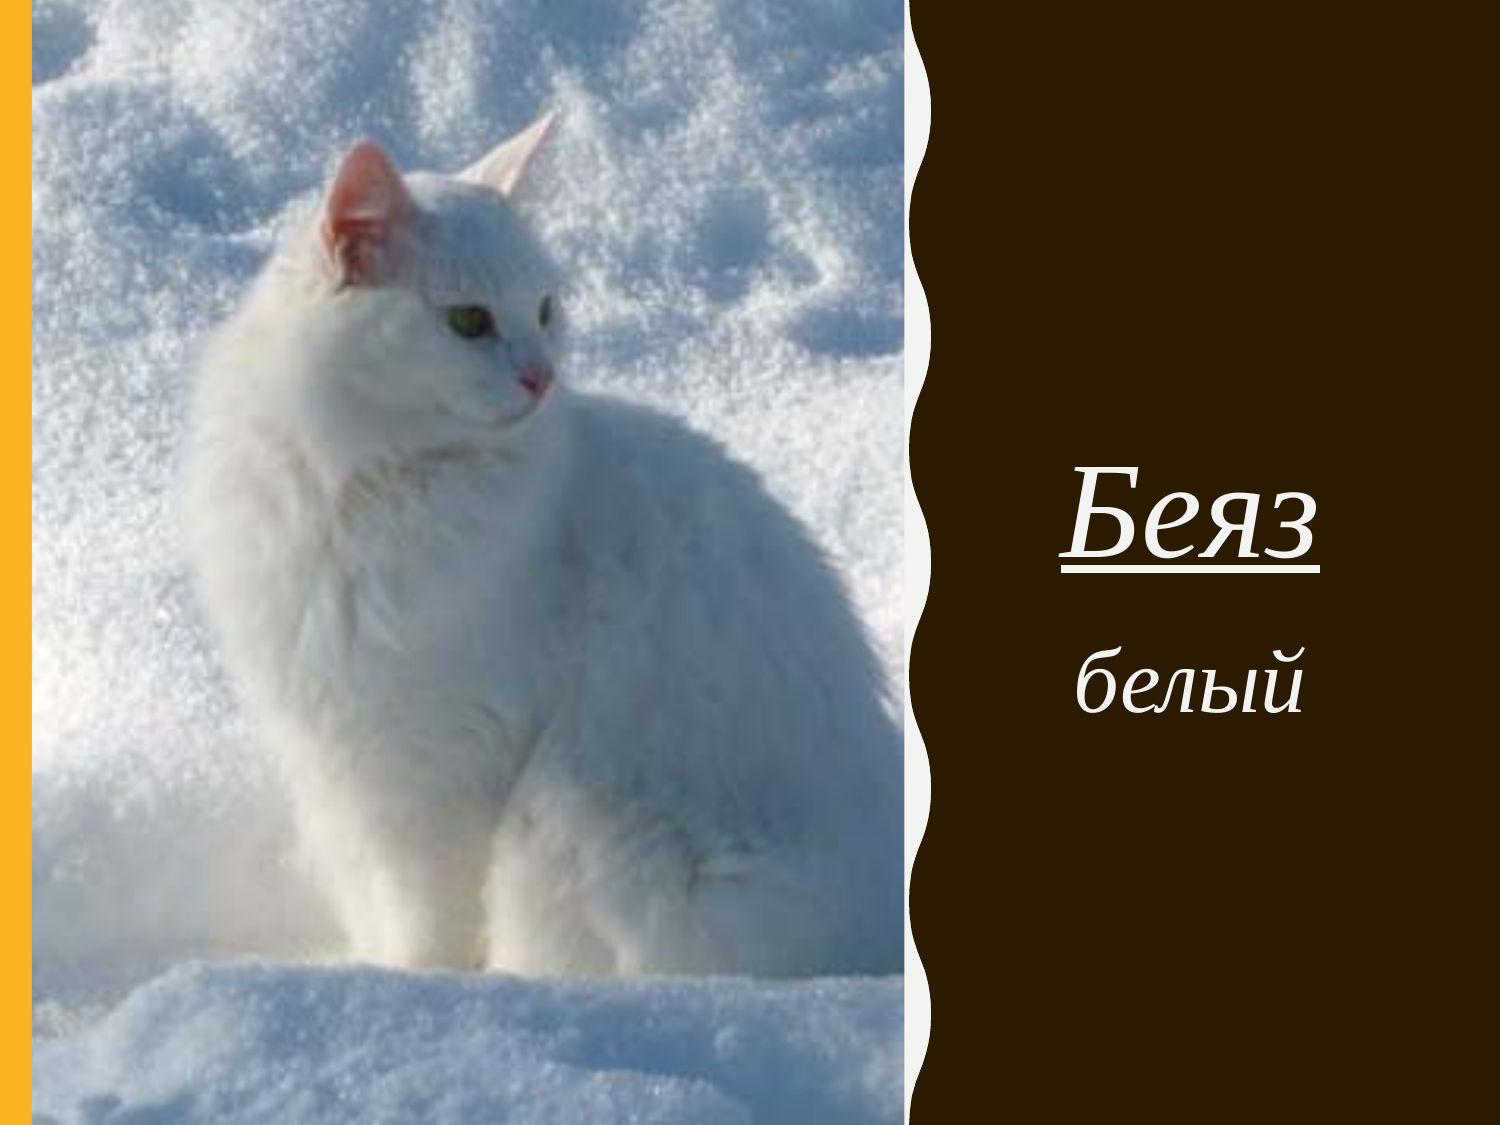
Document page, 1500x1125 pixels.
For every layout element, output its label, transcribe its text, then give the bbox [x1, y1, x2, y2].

list Беяз белый [929, 396, 1452, 835]
picture [31, 0, 905, 1125]
